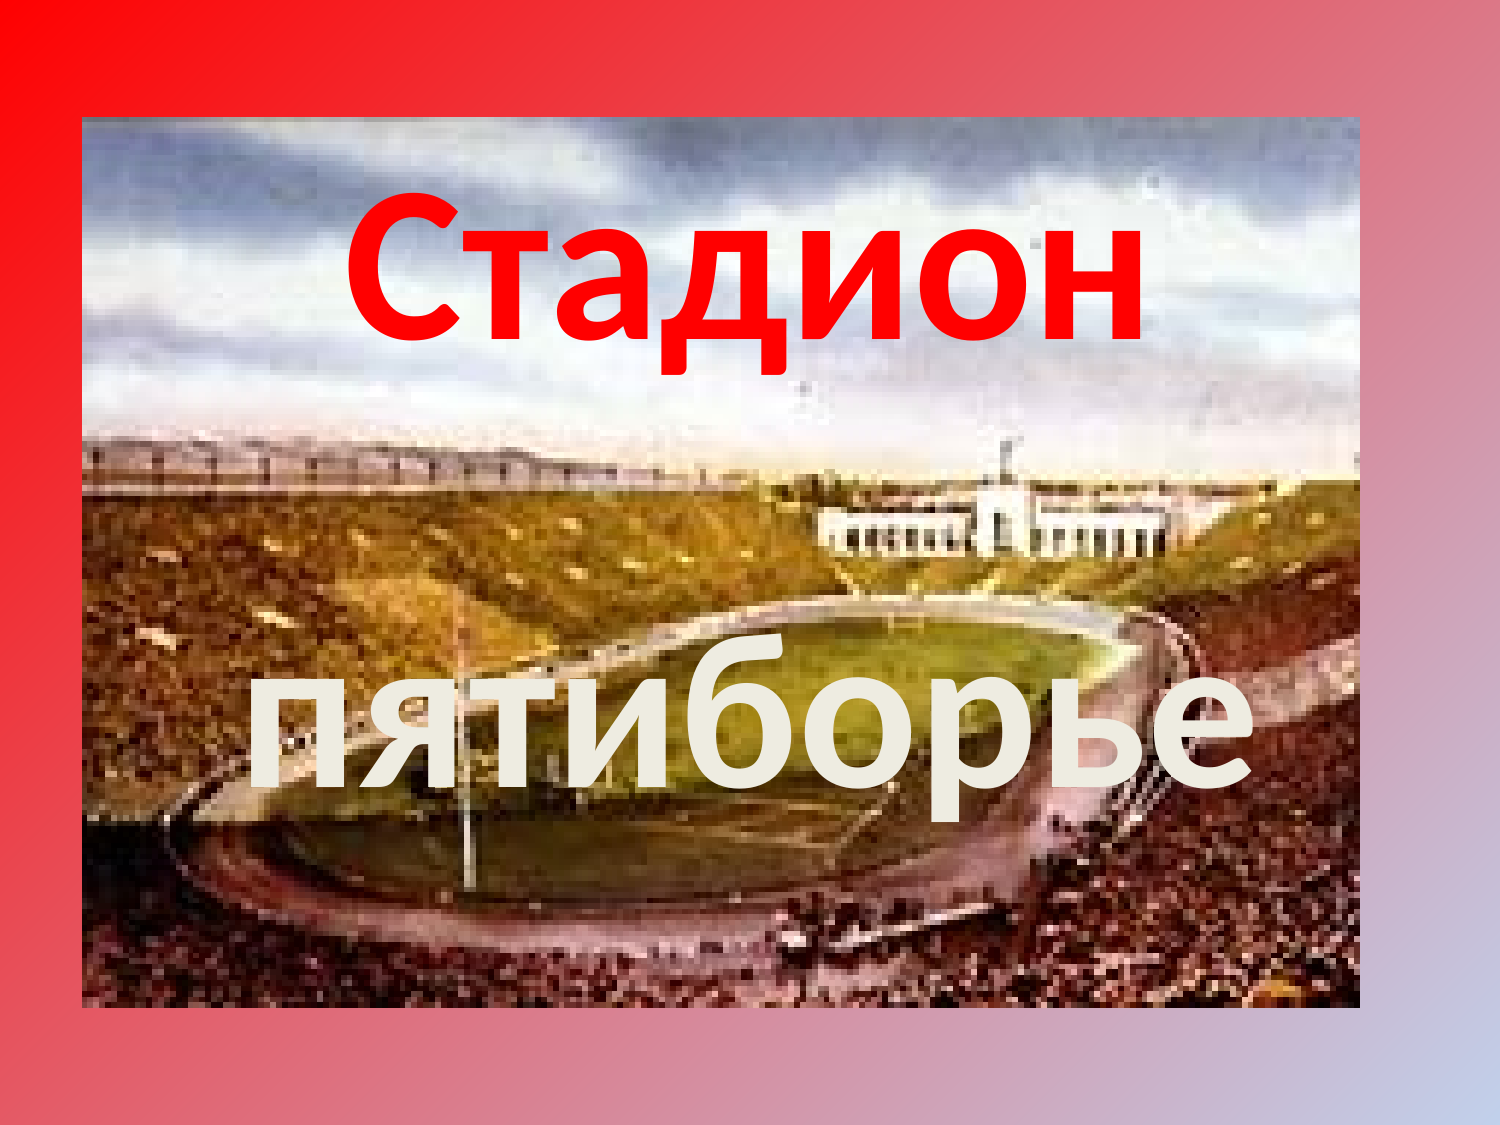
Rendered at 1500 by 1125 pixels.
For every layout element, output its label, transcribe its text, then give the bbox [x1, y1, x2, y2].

picture [81, 116, 1360, 1008]
title Стадион пятиборье [112, 105, 1388, 844]
